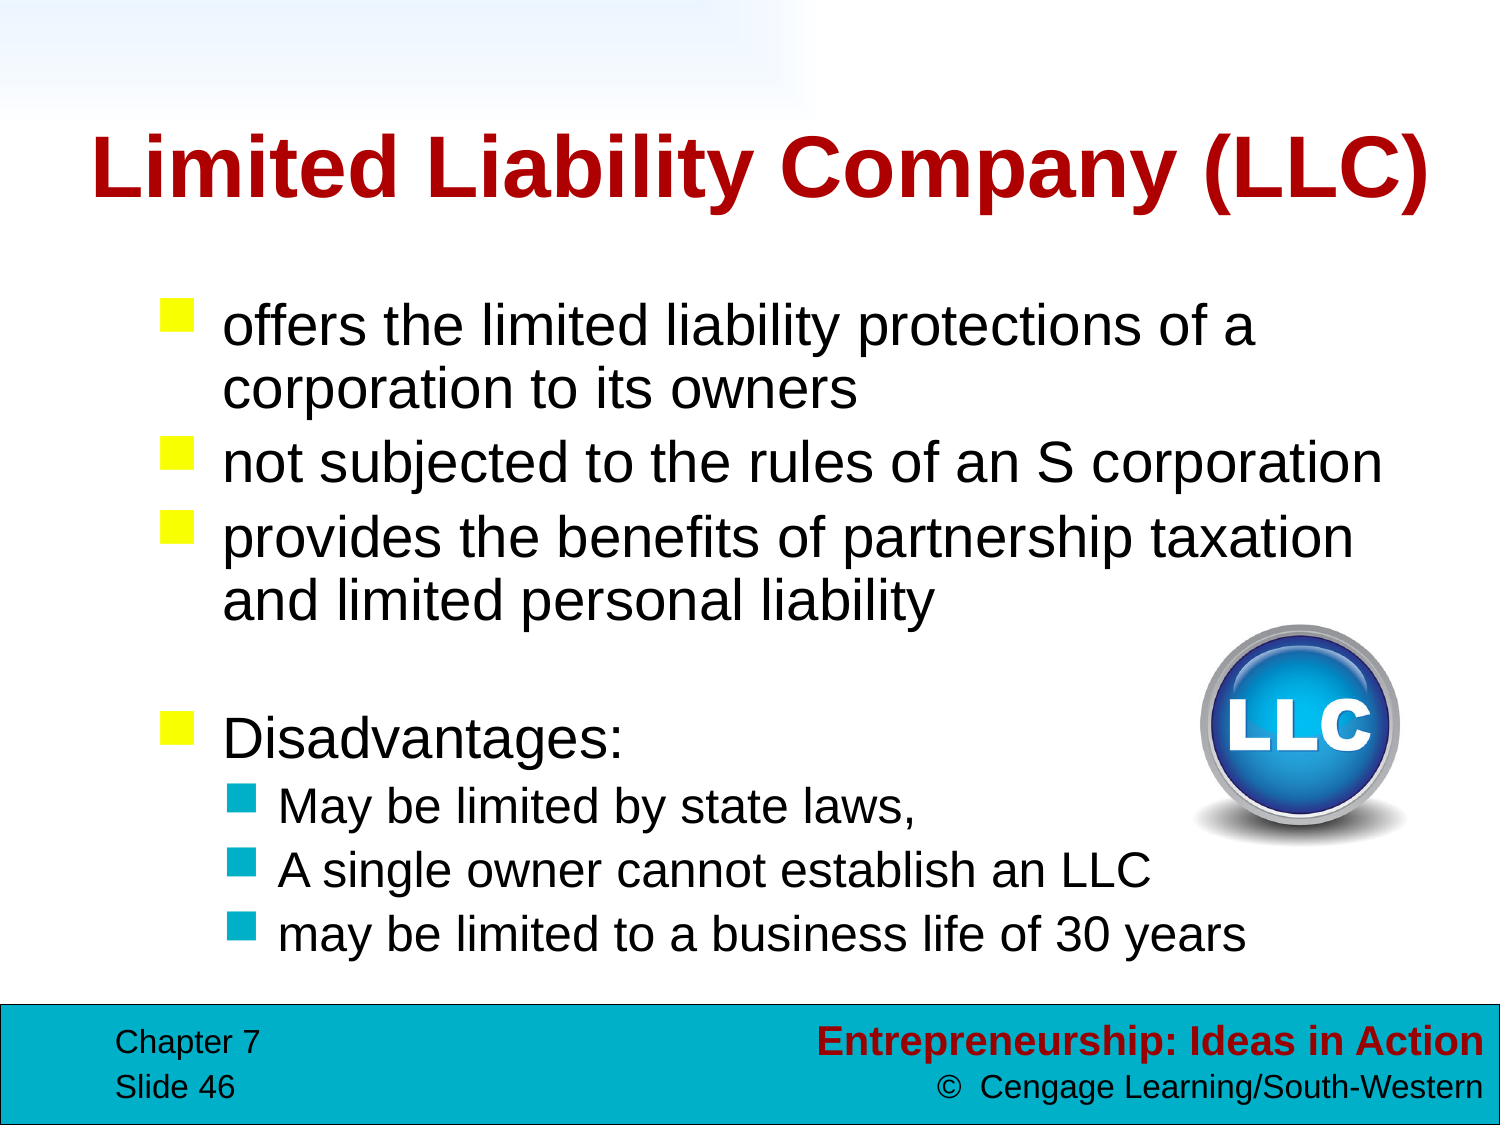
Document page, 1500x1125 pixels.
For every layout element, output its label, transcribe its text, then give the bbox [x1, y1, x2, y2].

title Limited Liability Company (LLC) [74, 99, 1451, 226]
footer Chapter 7 [99, 1012, 413, 1037]
slide_number Slide 46 [99, 1037, 413, 1113]
picture [1174, 599, 1426, 851]
list offers the limited liability protections of a corporation to its owners not subjected to the rules of an S corporation provides the benefits of partnership taxation and limited personal liability Disadvantages: May be limited by state laws, A single owner cannot establish an LLC may be limited to a business life of 30 years [74, 287, 1451, 976]
